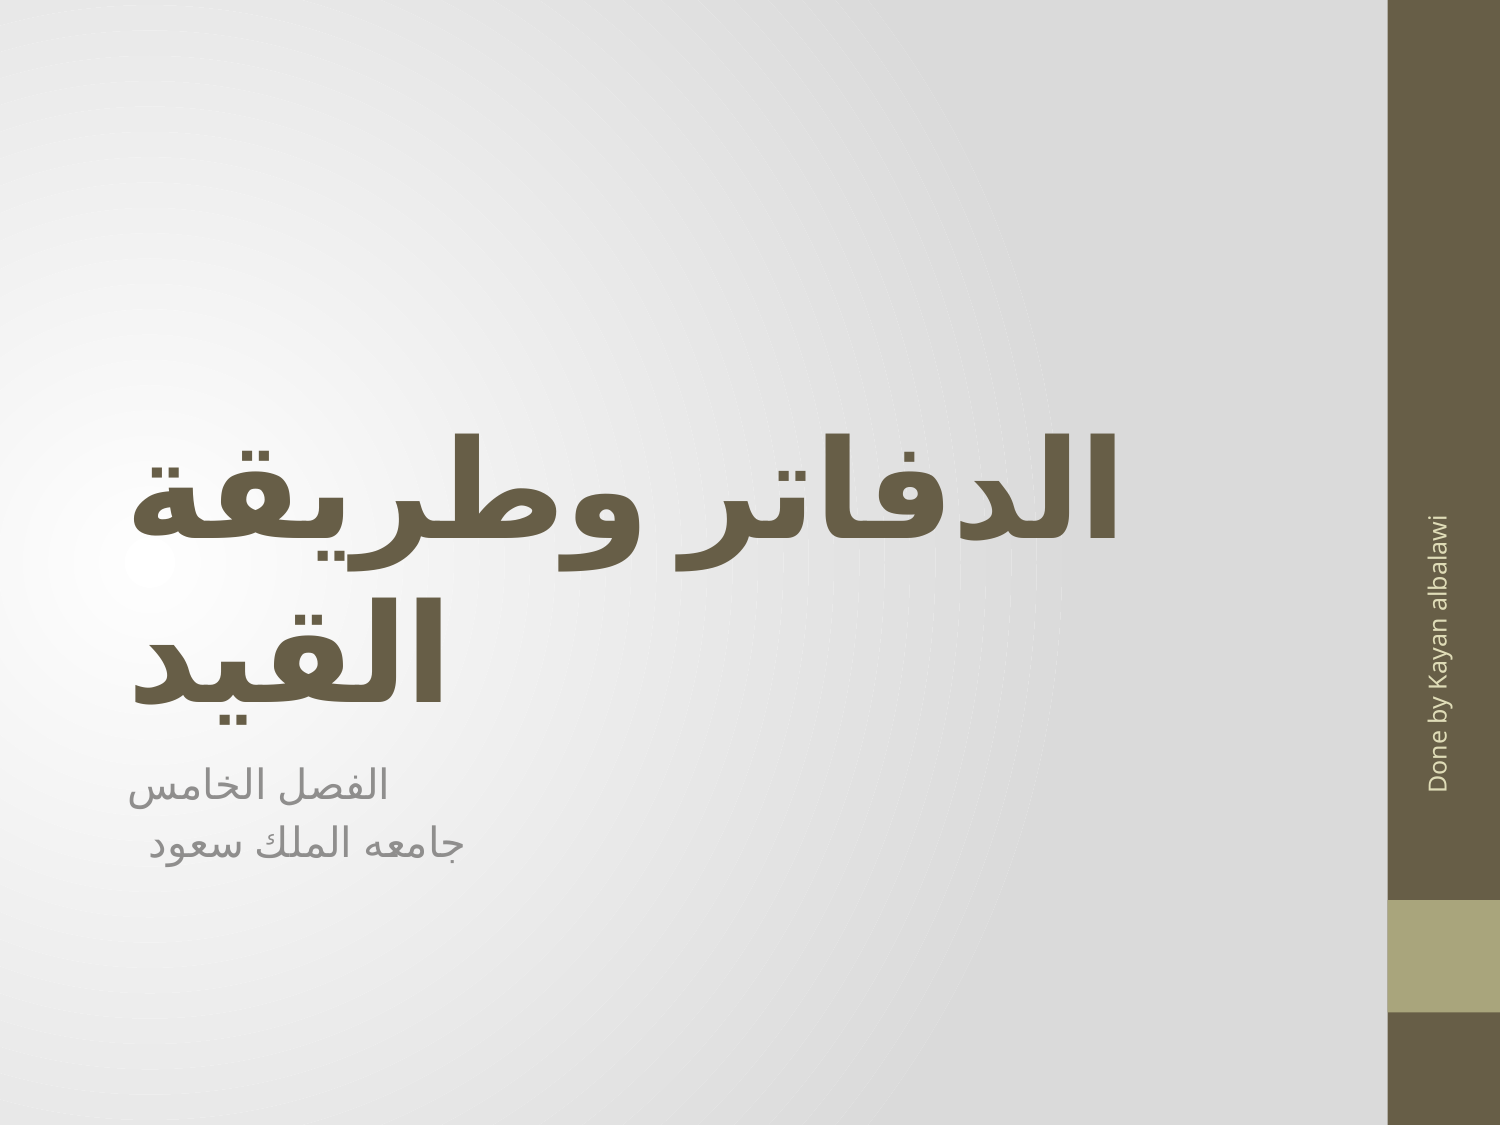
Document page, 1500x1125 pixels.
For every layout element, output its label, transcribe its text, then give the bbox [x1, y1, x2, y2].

footer Done by Kayan albalawi [1408, 500, 1469, 889]
subtitle الفصل الخامس جامعه الملك سعود [112, 750, 1173, 925]
title الدفاتر وطريقة القيد [112, 312, 1350, 738]
